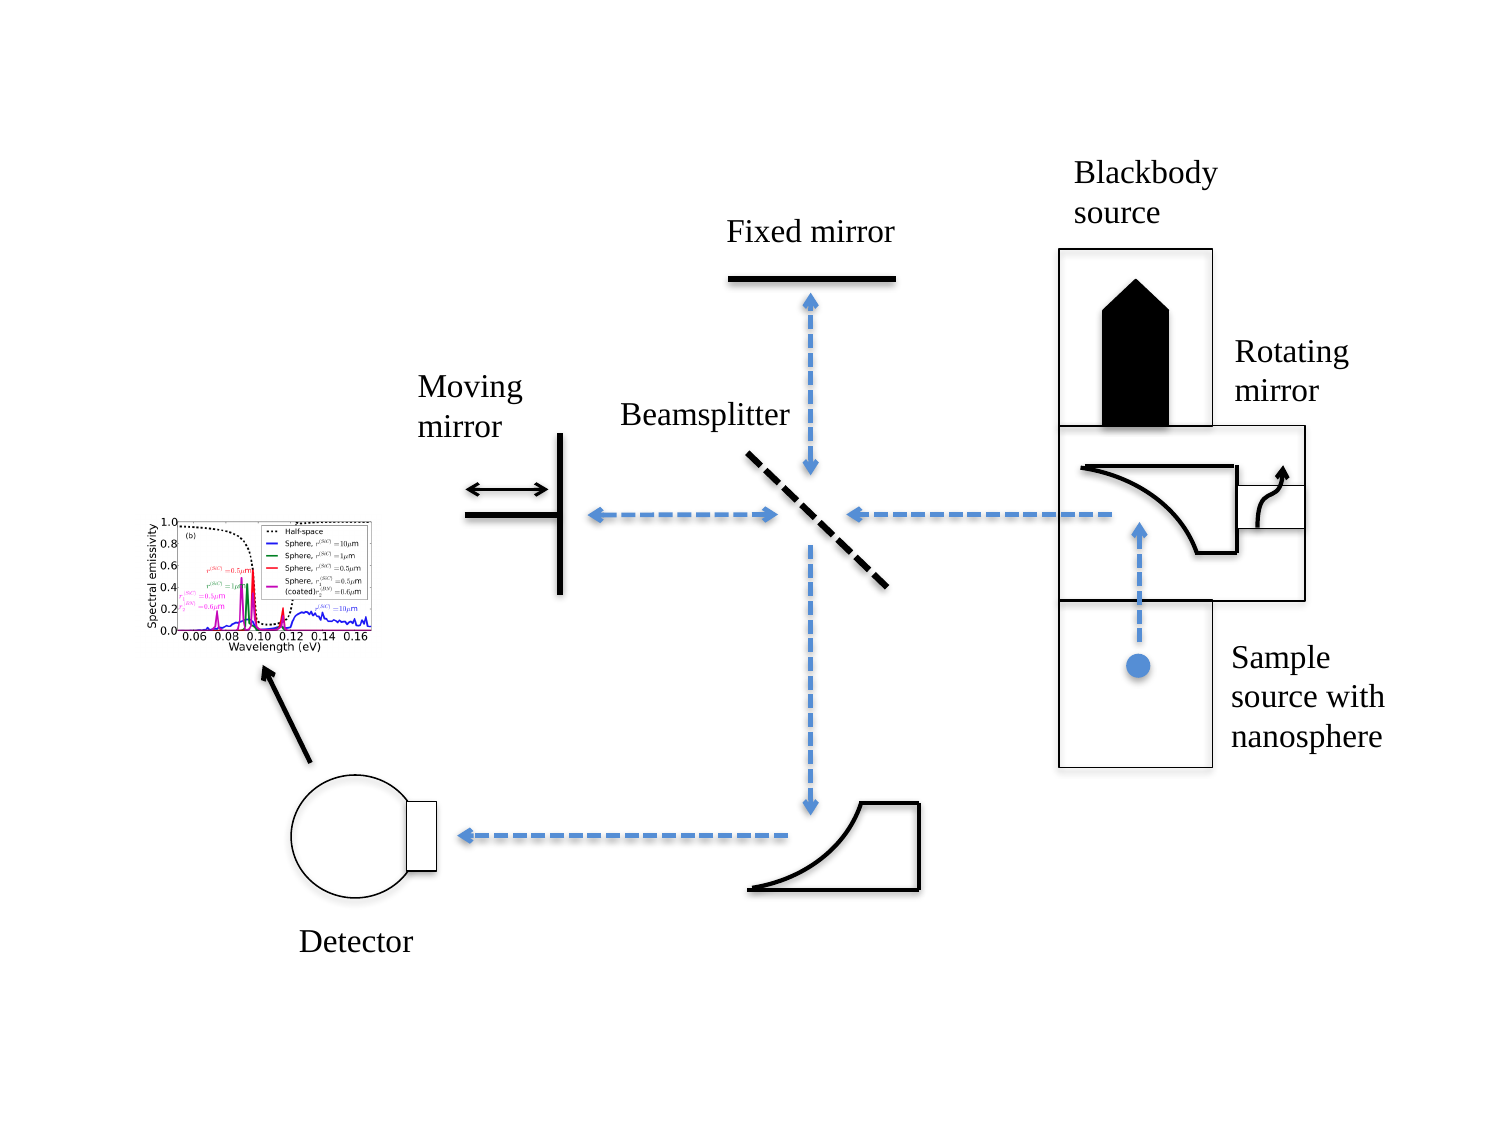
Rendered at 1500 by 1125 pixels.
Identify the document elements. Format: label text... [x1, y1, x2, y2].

text_box [406, 801, 437, 872]
picture [134, 514, 382, 659]
text_box [1058, 425, 1306, 484]
text_box [1058, 711, 1213, 768]
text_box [747, 452, 892, 592]
text_box Rotating mirror [1219, 321, 1446, 416]
text_box Sample source with nanosphere [1216, 627, 1415, 762]
text_box [1264, 485, 1306, 529]
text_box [1058, 248, 1213, 427]
text_box Moving mirror [402, 356, 560, 452]
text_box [464, 432, 560, 595]
text_box [1242, 518, 1251, 529]
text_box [262, 664, 311, 764]
text_box Detector [243, 911, 470, 967]
text_box Blackbody source [1059, 143, 1258, 238]
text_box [907, 465, 1238, 702]
text_box Beamsplitter [592, 384, 804, 440]
text_box Fixed mirror [697, 201, 924, 257]
text_box [1242, 535, 1306, 602]
text_box [290, 774, 408, 899]
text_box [1238, 483, 1302, 510]
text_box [587, 654, 919, 891]
